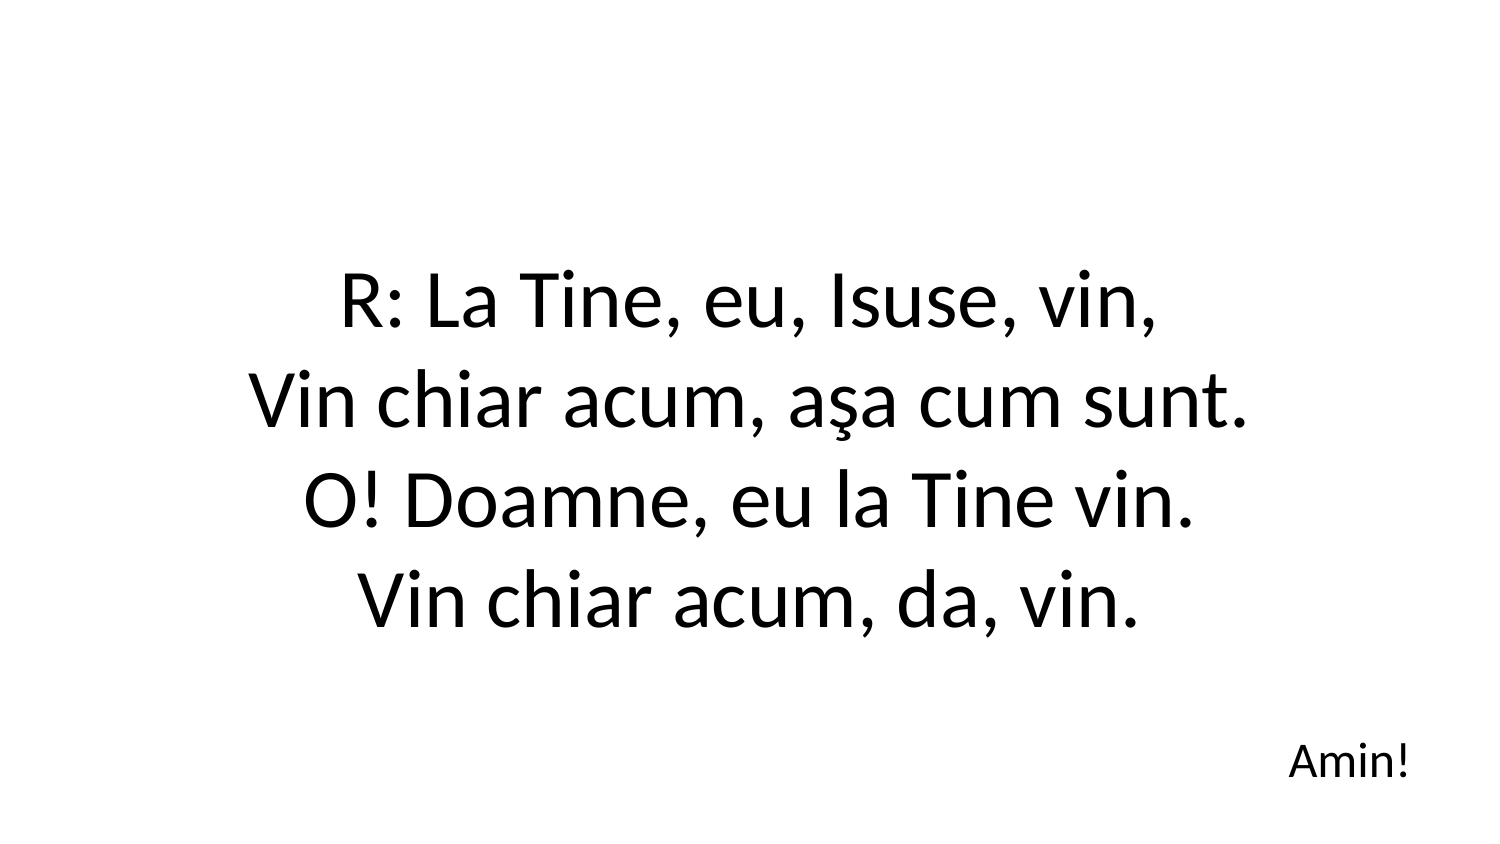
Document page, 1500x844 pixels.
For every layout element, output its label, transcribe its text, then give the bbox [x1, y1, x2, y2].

text_box Amin! [1273, 674, 1427, 795]
text_box R: La Tine, eu, Isuse, vin, Vin chiar acum, aşa cum sunt. O! Doamne, eu la Tine vin. Vin chiar acum, da, vin. [233, 192, 1267, 652]
